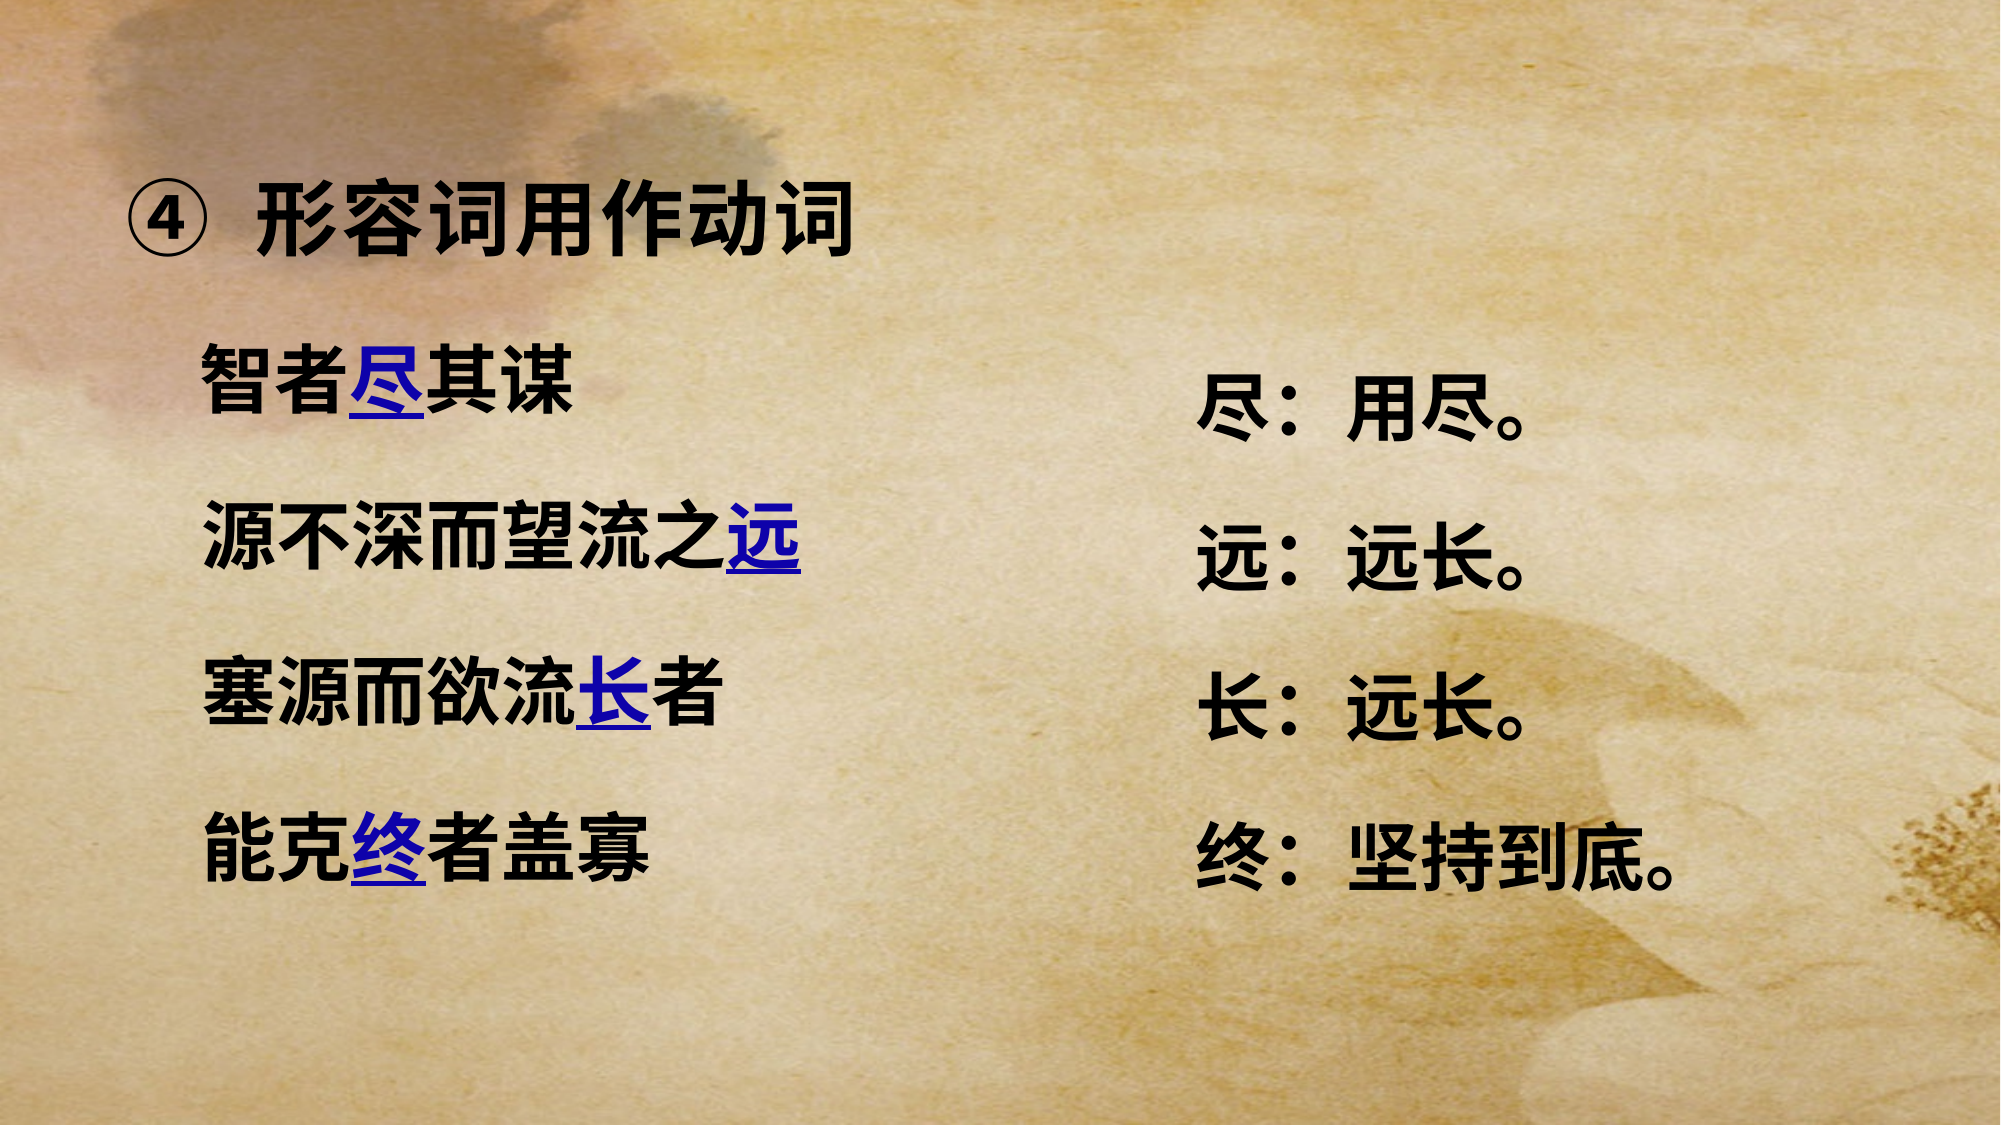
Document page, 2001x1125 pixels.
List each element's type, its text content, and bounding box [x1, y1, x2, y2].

list ④ 形容词用作动词 智者尽其谋 源不深而望流之远 塞源而欲流长者 能克终者盖寡 [109, 136, 1891, 1040]
picture [0, 0, 2001, 1125]
text_box 尽：用尽。 远：远长。 长：远长。 终：坚持到底。 [1180, 293, 1867, 908]
